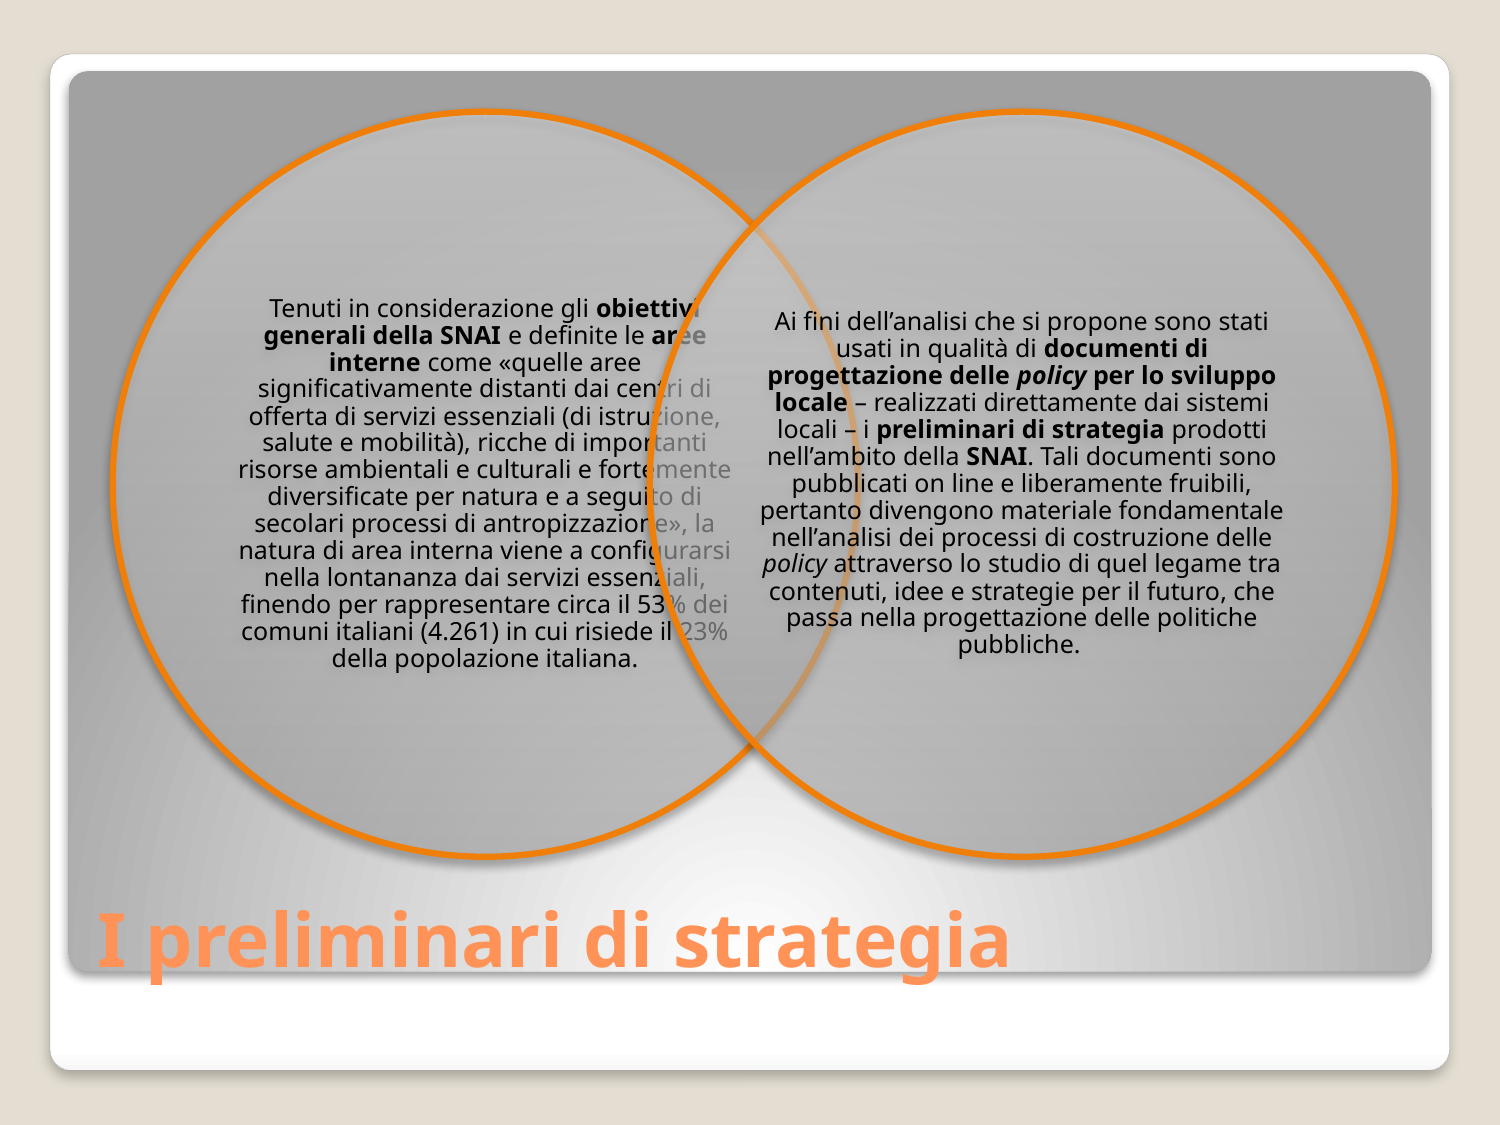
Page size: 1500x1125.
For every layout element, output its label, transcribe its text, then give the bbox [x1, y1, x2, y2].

title I preliminari di strategia [82, 894, 1425, 990]
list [82, 86, 1426, 882]
